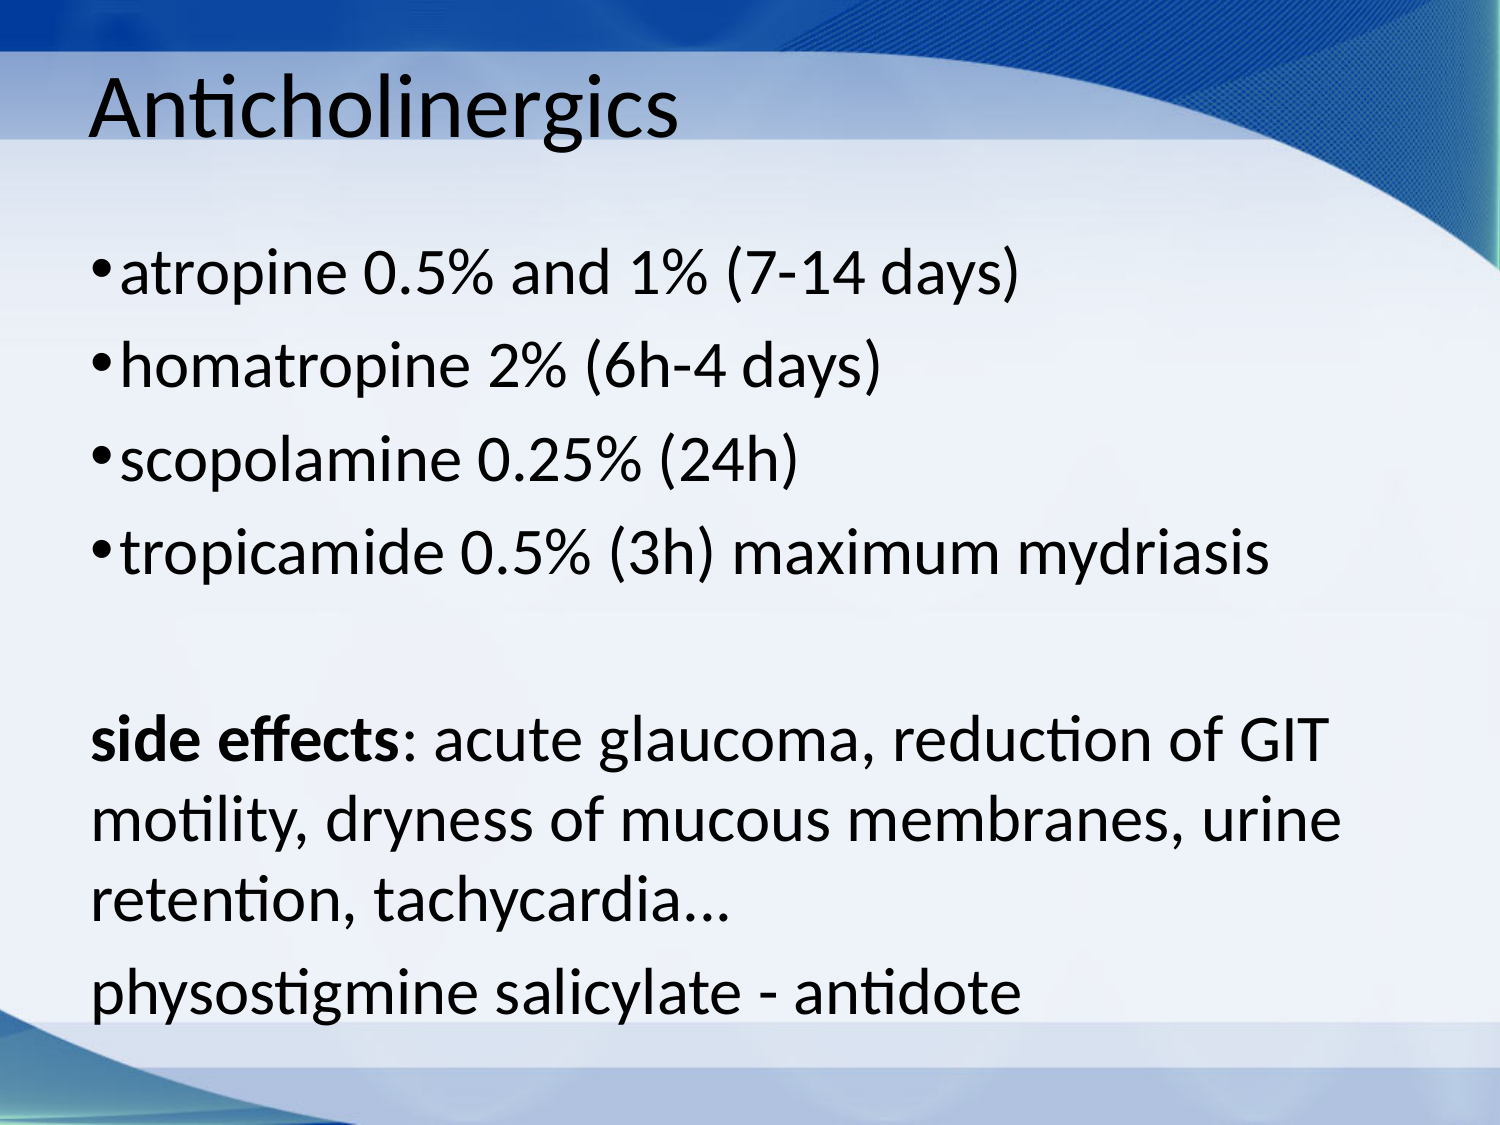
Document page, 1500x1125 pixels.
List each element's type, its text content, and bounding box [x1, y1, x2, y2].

picture [0, 0, 1500, 1125]
title Anticholinergics [73, 7, 1424, 195]
list atropine 0.5% and 1% (7-14 days) homatropine 2% (6h-4 days) scopolamine 0.25% (24h) tropicamide 0.5% (3h) maximum mydriasis side effects: acute glaucoma, reduction of GIT motility, dryness of mucous membranes, urine retention, tachycardia... physostigmine salicylate - antidote [75, 219, 1425, 1071]
